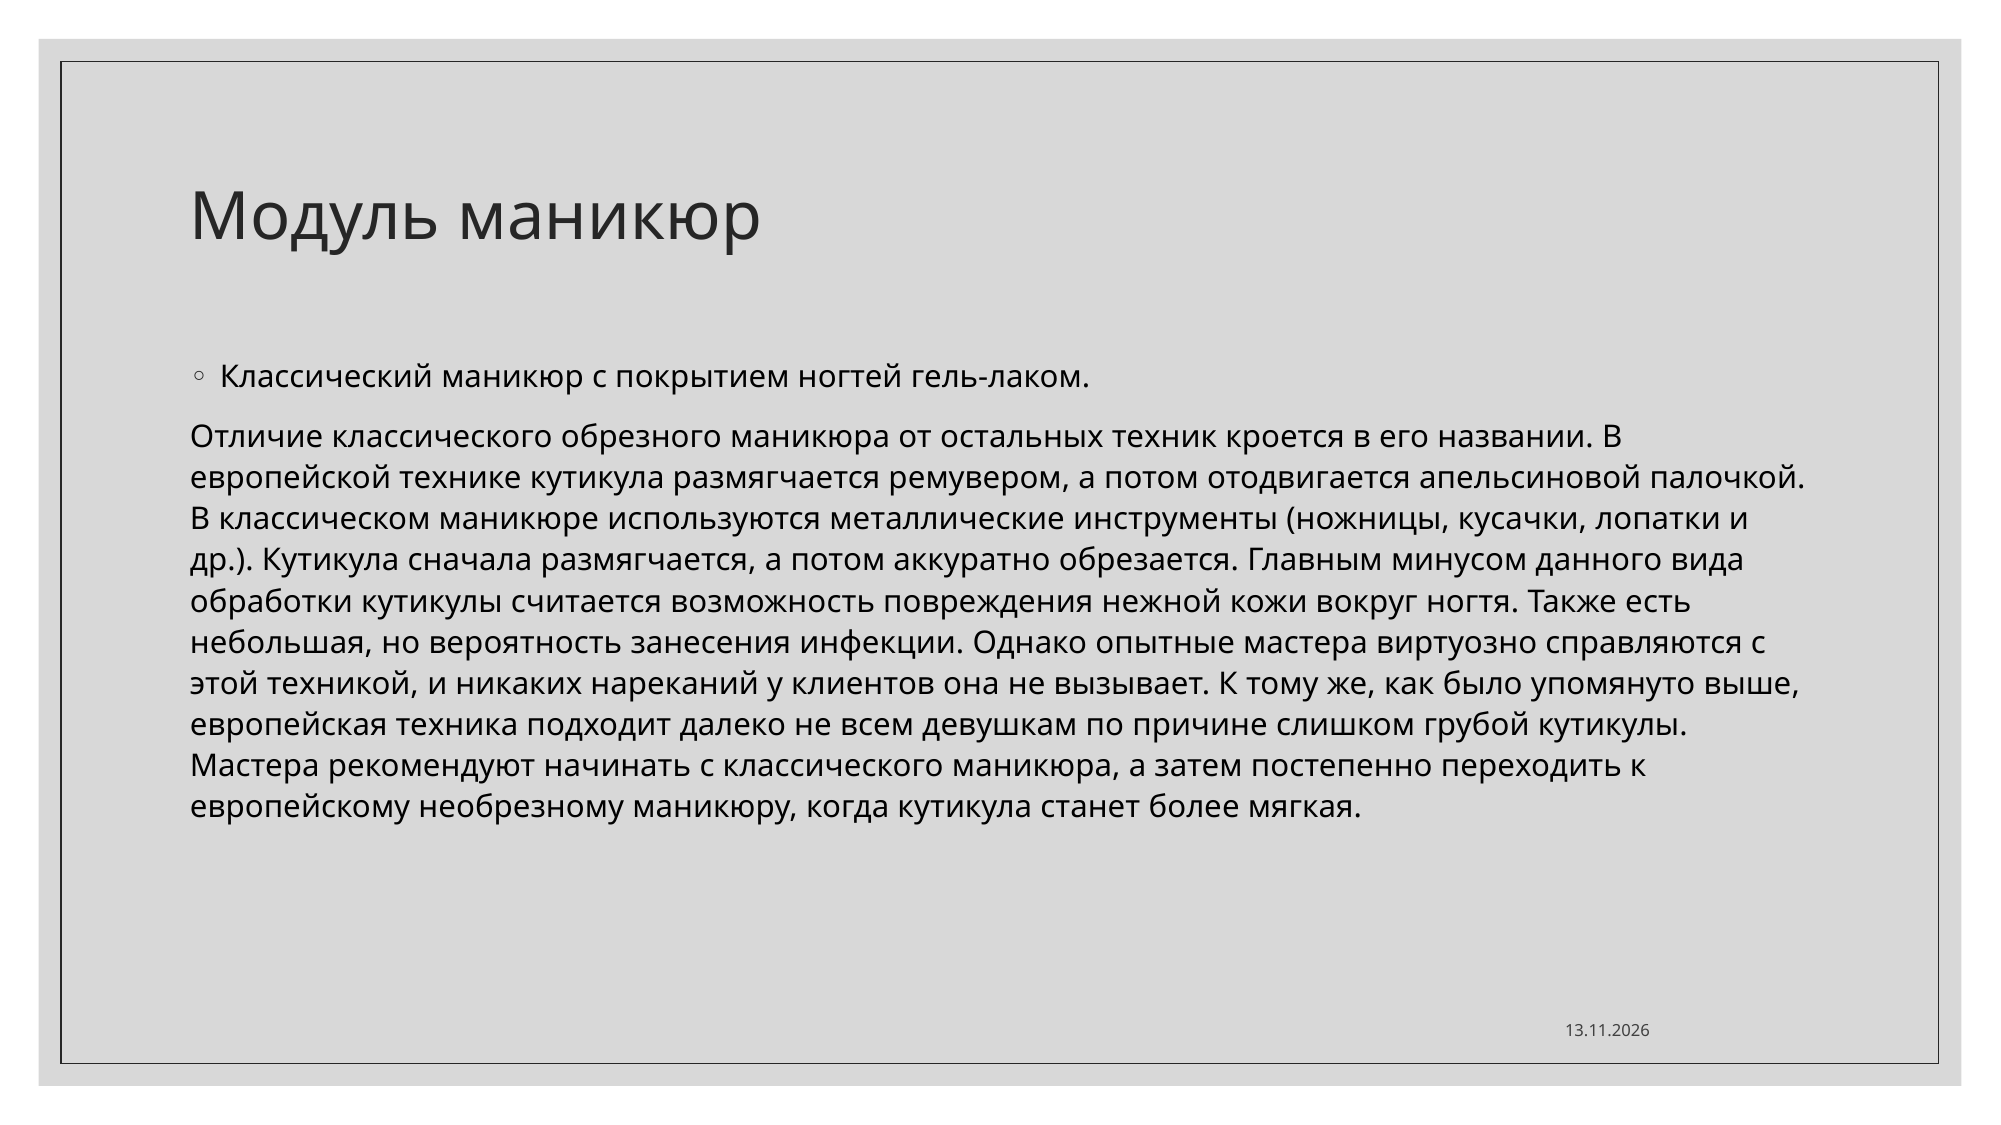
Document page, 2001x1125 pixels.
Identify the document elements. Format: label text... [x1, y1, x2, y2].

title Модуль маникюр [174, 105, 1825, 331]
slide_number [1190, 990, 1665, 1050]
list Классический маникюр с покрытием ногтей гель-лаком. Отличие классического обрезного маникюра от остальных техник кроется в его названии. В европейской технике кутикула размягчается ремувером, а потом отодвигается апельсиновой палочкой. В классическом маникюре используются металлические инструменты (ножницы, кусачки, лопатки и др.). Кутикула сначала размягчается, а потом аккуратно обрезается. Главным минусом данного вида обработки кутикулы считается возможность повреждения нежной кожи вокруг ногтя. Также есть небольшая, но вероятность занесения инфекции. Однако опытные мастера виртуозно справляются с этой техникой, и никаких нареканий у клиентов она не вызывает. К тому же, как было упомянуто выше, европейская техника подходит далеко не всем девушкам по причине слишком грубой кутикулы. Мастера рекомендуют начинать с классического маникюра, а затем постепенно переходить к европейскому необрезному маникюру, когда кутикула станет более мягкая. [174, 345, 1825, 977]
